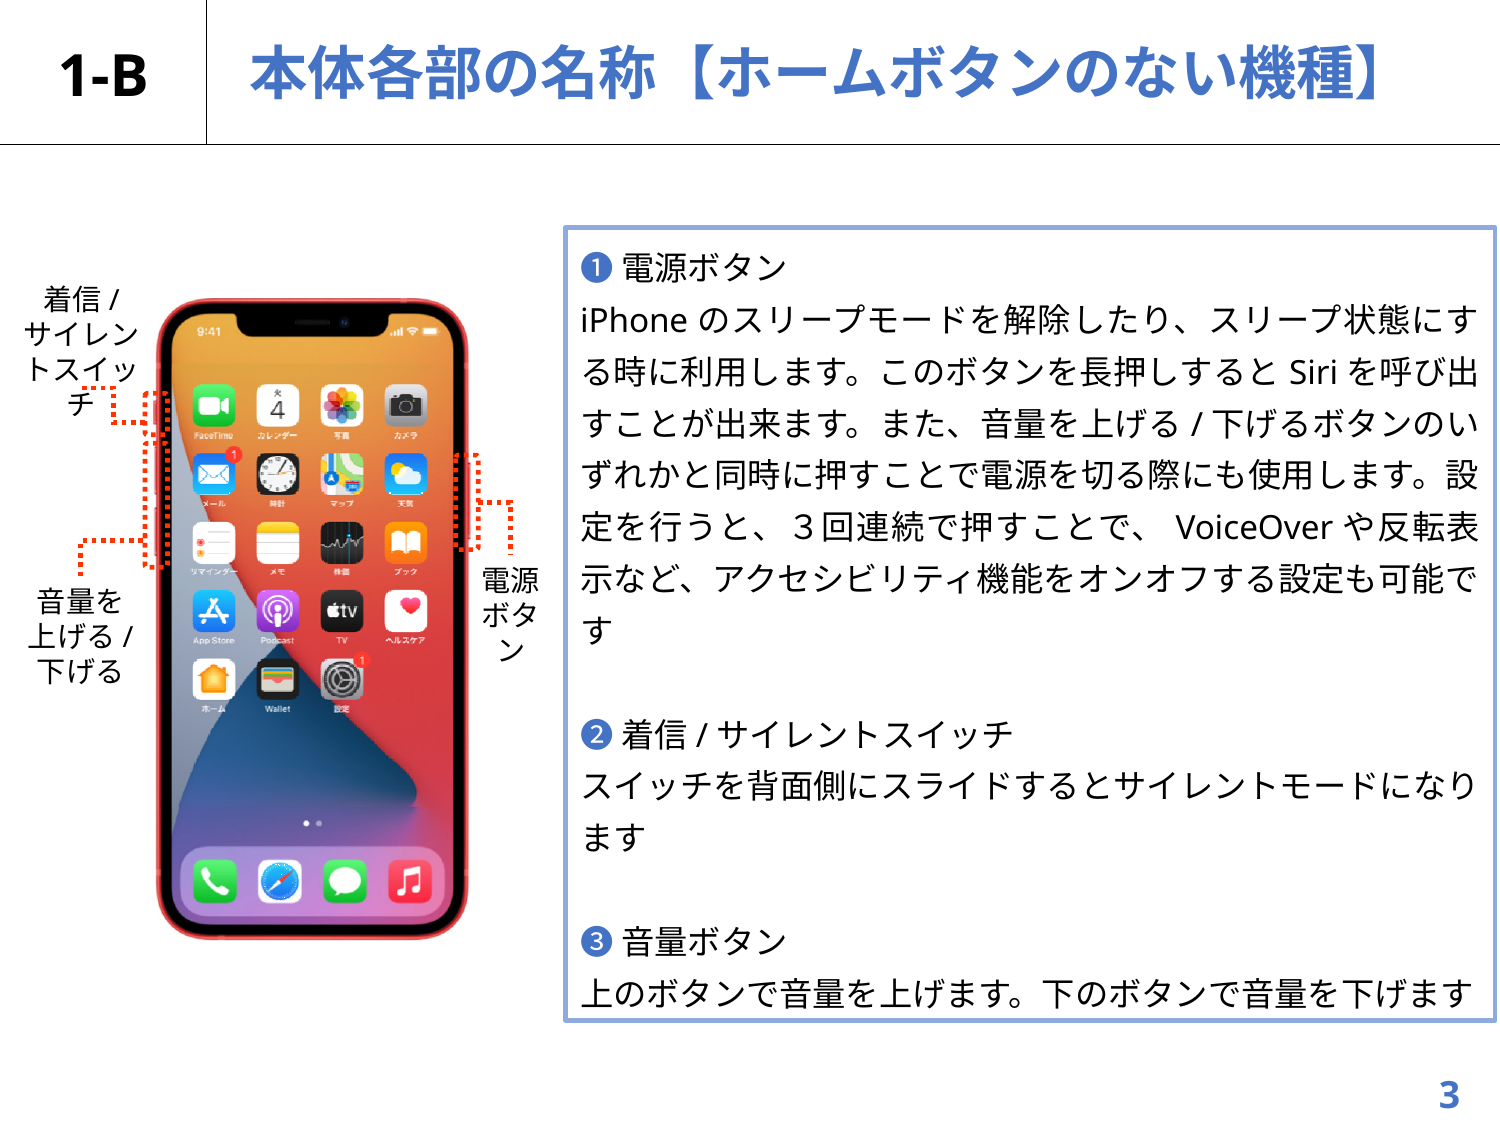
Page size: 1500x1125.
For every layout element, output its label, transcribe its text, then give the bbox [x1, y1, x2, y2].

text_box ❶電源ボタン iPhoneのスリープモードを解除したり、スリープ状態にする時に利用します。このボタンを長押しするとSiriを呼び出すことが出来ます。また、音量を上げる/下げるボタンのいずれかと同時に押すことで電源を切る際にも使用します。設定を行うと、３回連続で押すことで、VoiceOverや反転表示など、アクセシビリティ機能をオンオフする設定も可能です ❷着信/サイレントスイッチ スイッチを背面側にスライドするとサイレントモードになります ❸音量ボタン 上のボタンで音量を上げます。下のボタンで音量を下げます [565, 227, 1496, 1021]
text_box 3 [1399, 1063, 1500, 1123]
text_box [14, 273, 570, 960]
title 1-B [0, 0, 207, 147]
text_box 本体各部の名称【ホームボタンのない機種】 [230, 24, 1459, 119]
